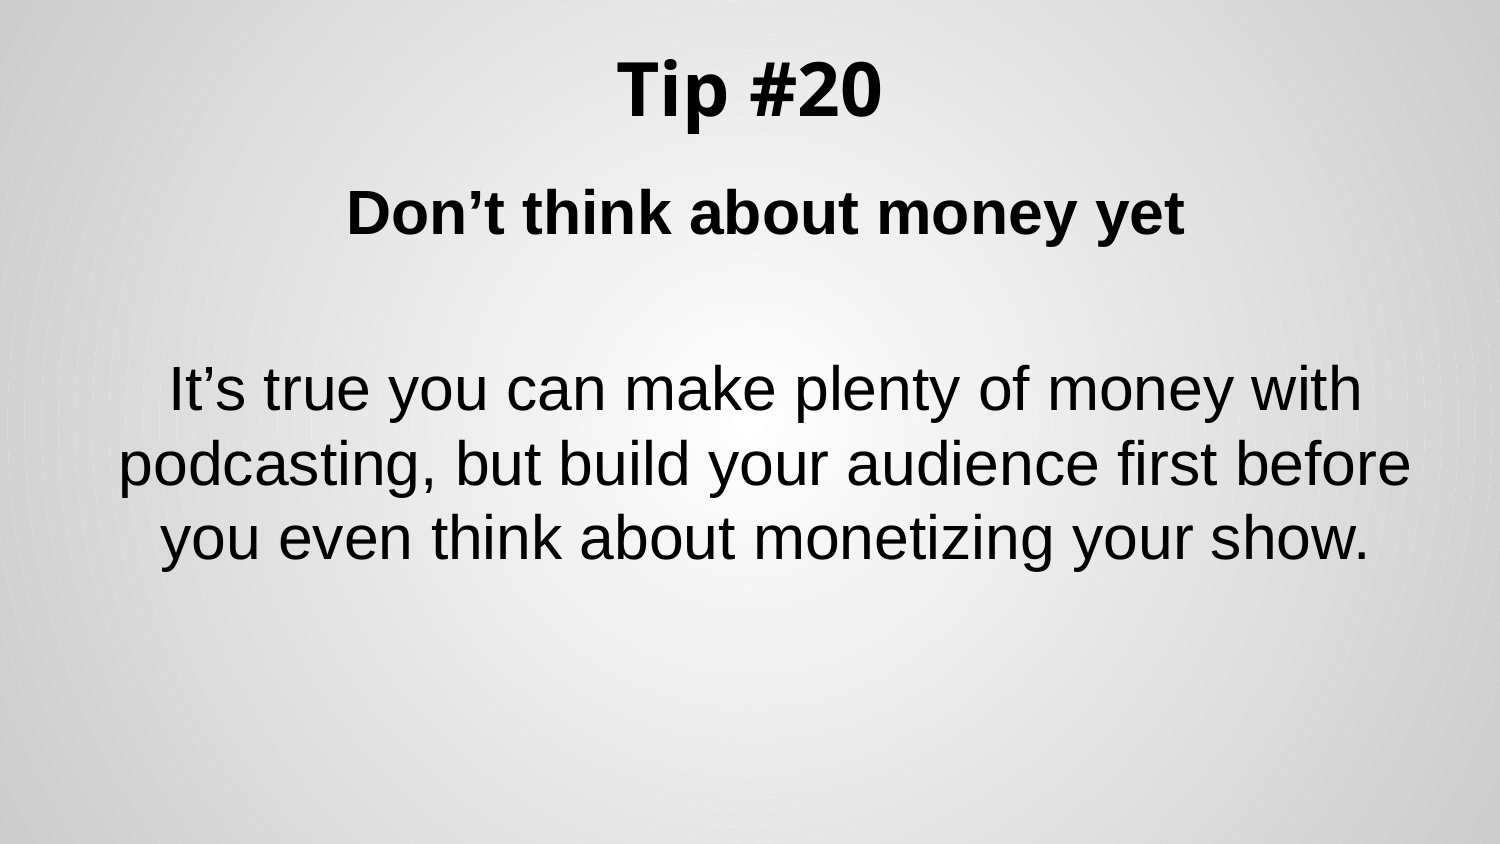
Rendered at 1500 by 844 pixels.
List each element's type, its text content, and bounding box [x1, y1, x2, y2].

title Tip #20 [75, 27, 1425, 147]
list Don’t think about money yet It’s true you can make plenty of money with podcasting, but build your audience first before you even think about monetizing your show. [85, 70, 1447, 788]
